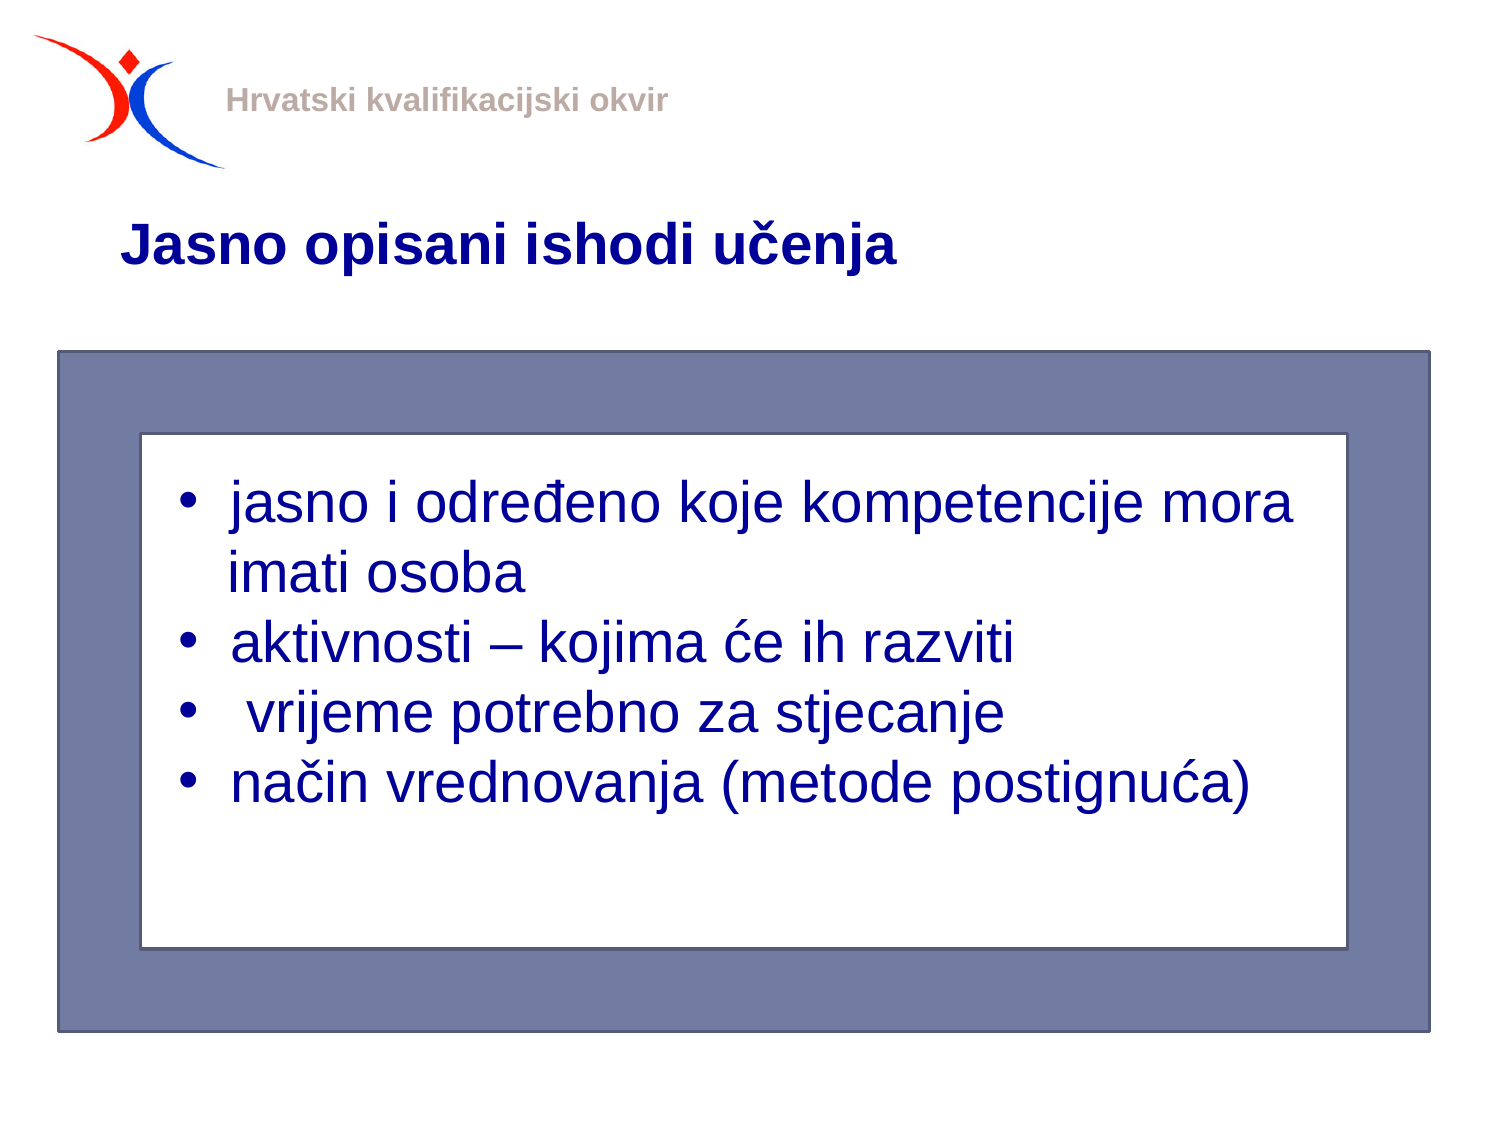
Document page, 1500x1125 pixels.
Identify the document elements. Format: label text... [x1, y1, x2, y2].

text_box Hrvatski kvalifikacijski okvir [235, 70, 832, 125]
text_box Jasno opisani ishodi učenja [105, 199, 1407, 284]
picture [29, 30, 229, 172]
text_box [57, 350, 1431, 1033]
text_box jasno i određeno koje kompetencije mora imati osoba aktivnosti – kojima će ih razviti vrijeme potrebno za stjecanje način vrednovanja (metode postignuća) [164, 456, 1313, 892]
